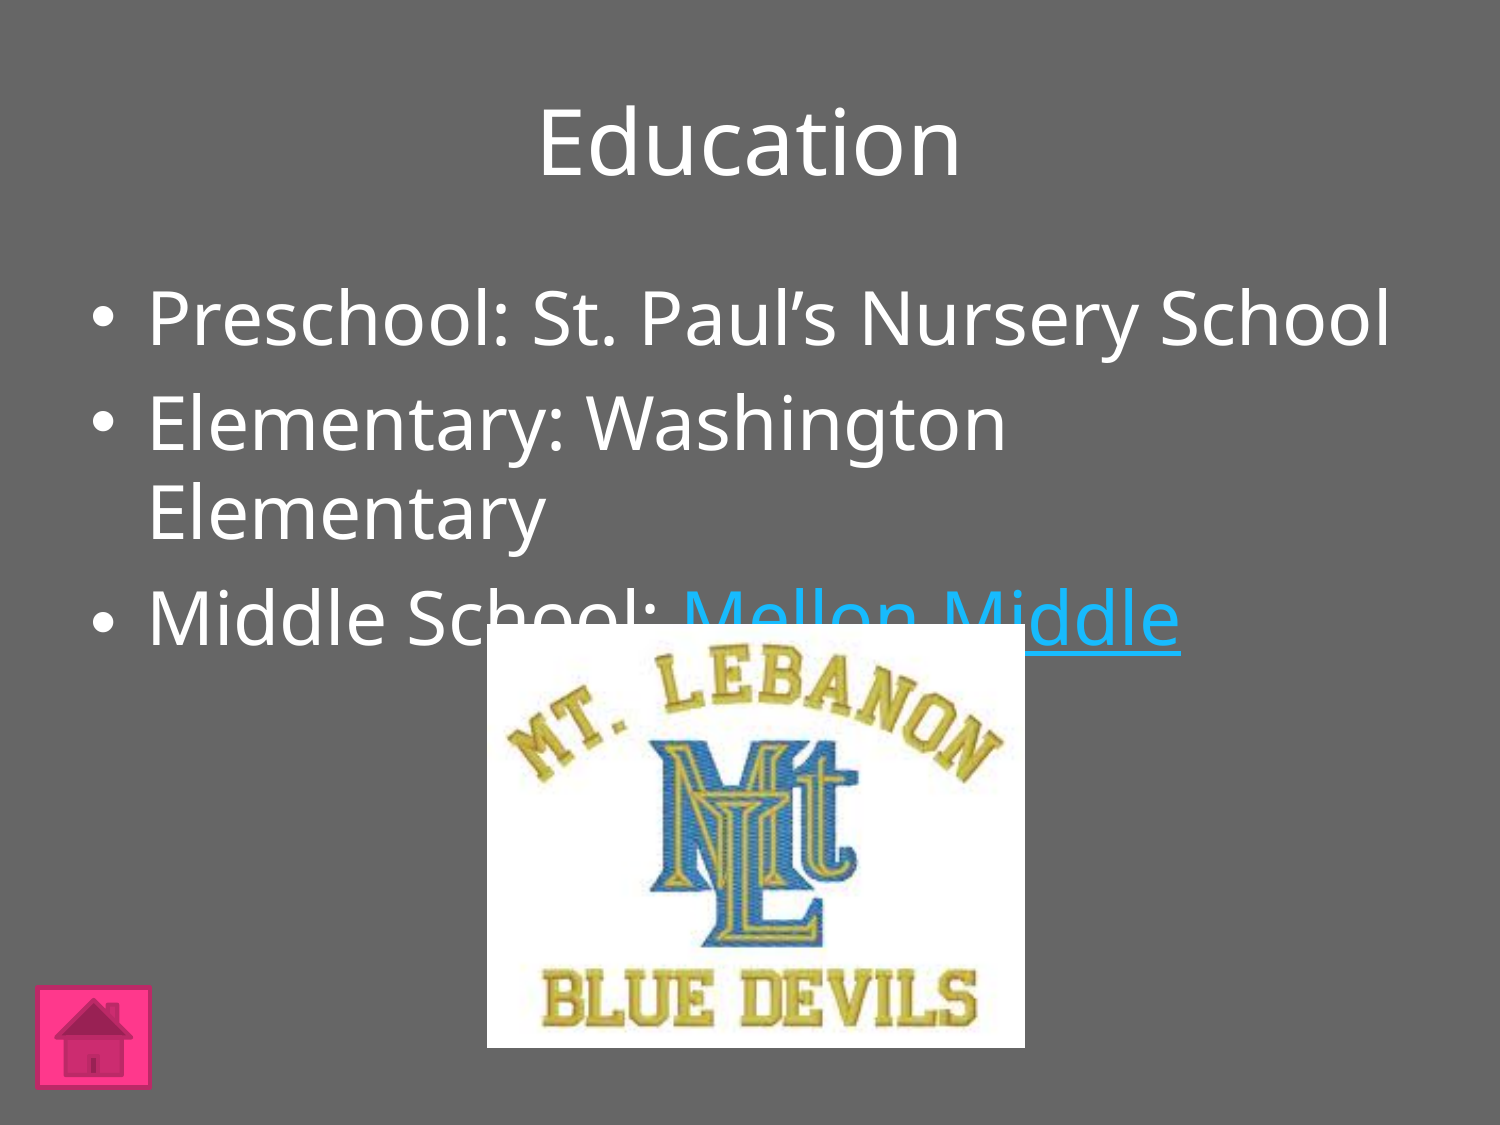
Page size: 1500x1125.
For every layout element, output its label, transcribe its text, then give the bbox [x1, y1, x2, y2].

text_box [35, 985, 152, 1090]
picture [487, 624, 1026, 1048]
list Preschool: St. Paul’s Nursery School Elementary: Washington Elementary Middle School: Mellon Middle [75, 262, 1425, 1005]
title Education [75, 45, 1425, 233]
